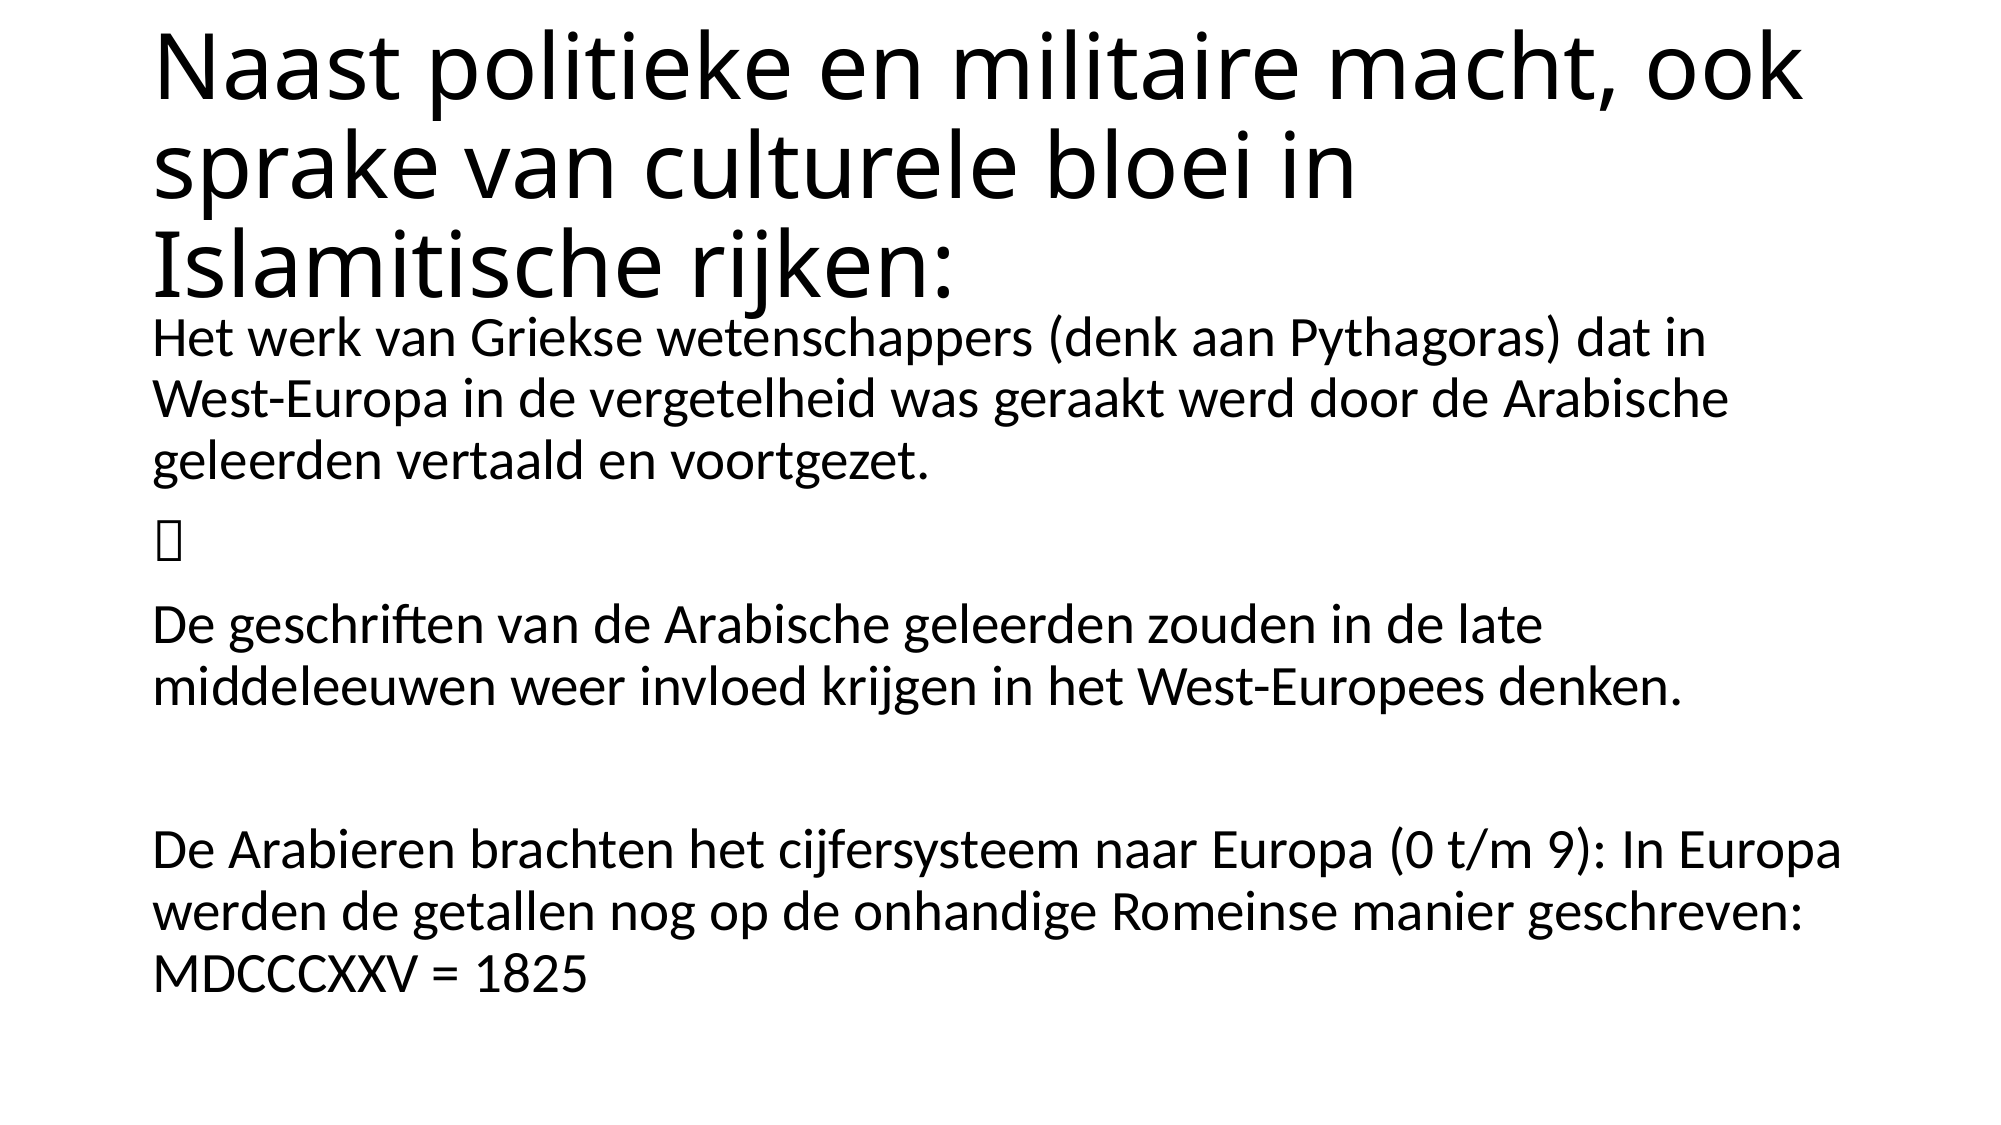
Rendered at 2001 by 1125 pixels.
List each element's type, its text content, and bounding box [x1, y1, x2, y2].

list Het werk van Griekse wetenschappers (denk aan Pythagoras) dat in West-Europa in de vergetelheid was geraakt werd door de Arabische geleerden vertaald en voortgezet.  De geschriften van de Arabische geleerden zouden in de late middeleeuwen weer invloed krijgen in het West-Europees denken. De Arabieren brachten het cijfersysteem naar Europa (0 t/m 9): In Europa werden de getallen nog op de onhandige Romeinse manier geschreven: MDCCCXXV = 1825 [137, 299, 1863, 1014]
title Naast politieke en militaire macht, ook sprake van culturele bloei in Islamitische rijken: [137, 59, 1863, 278]
